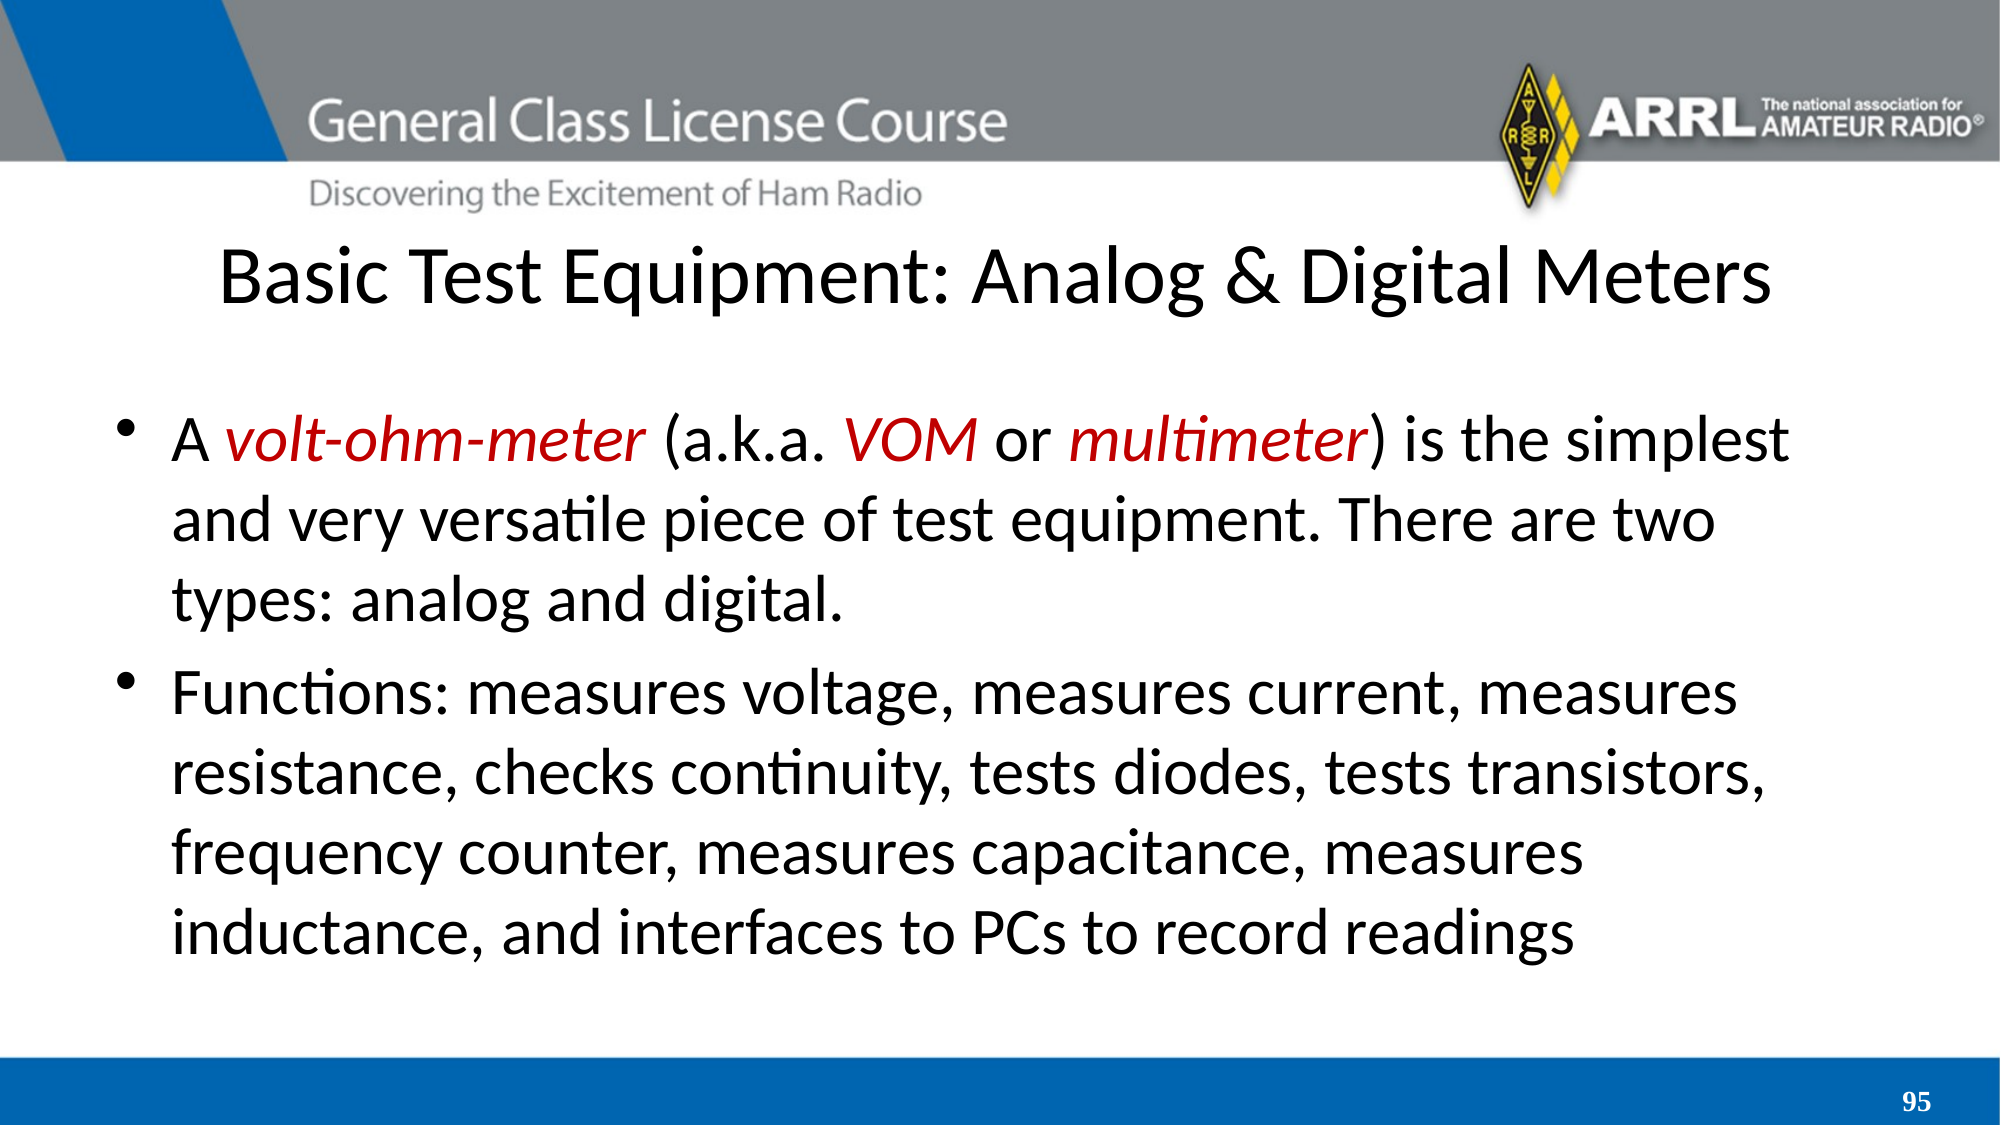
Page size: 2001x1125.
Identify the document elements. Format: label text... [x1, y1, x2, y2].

picture [0, 0, 2001, 1125]
title Basic Test Equipment: Analog & Digital Meters [96, 212, 1897, 356]
list A volt-ohm-meter (a.k.a. VOM or multimeter) is the simplest and very versatile piece of test equipment. There are two types: analog and digital. Functions: measures voltage, measures current, measures resistance, checks continuity, tests diodes, tests transistors, frequency counter, measures capacitance, measures inductance, and interfaces to PCs to record readings [99, 387, 1900, 1038]
